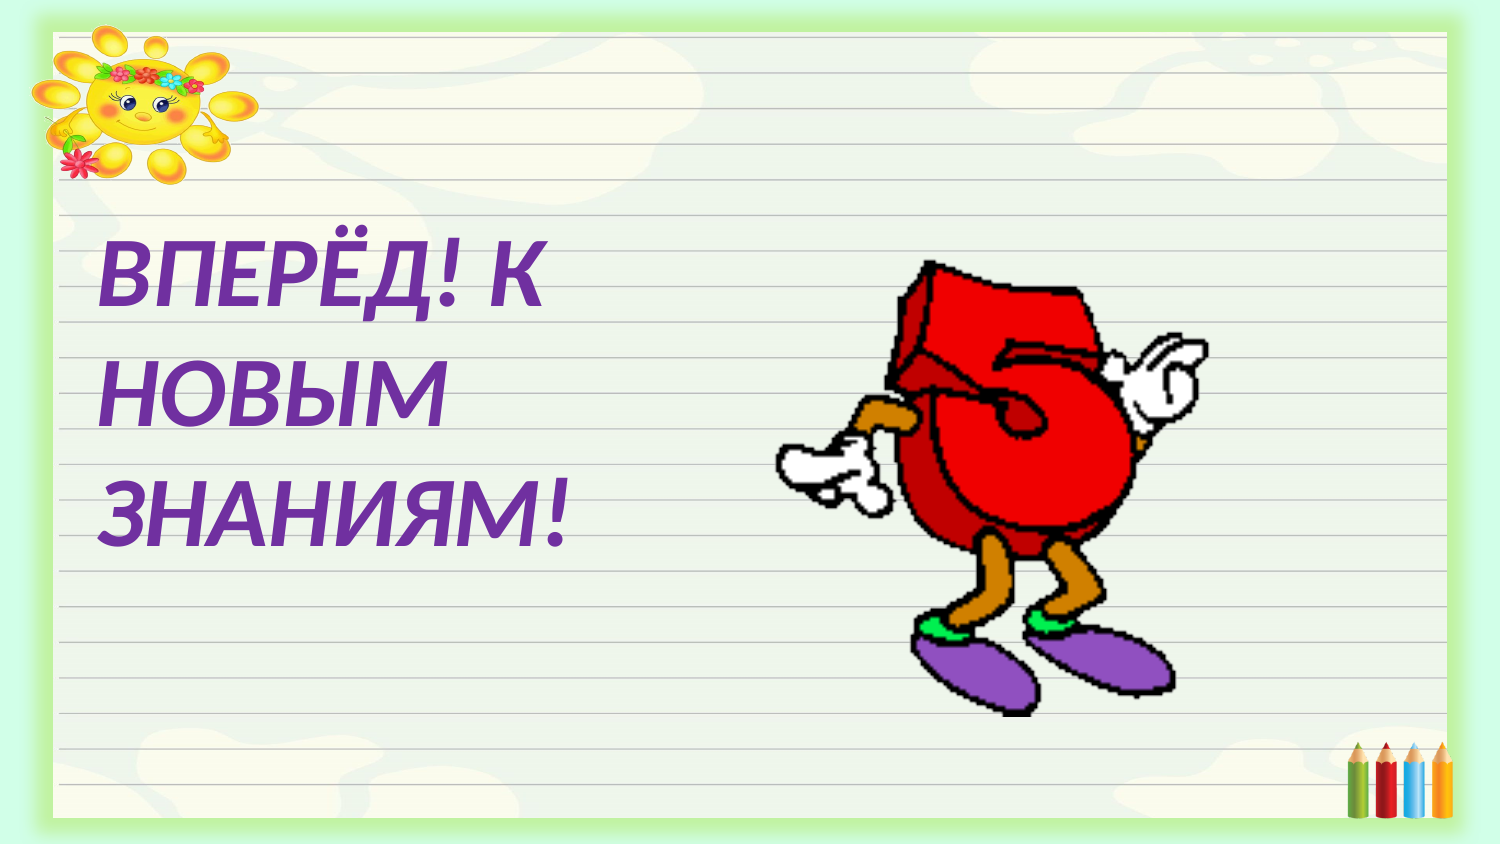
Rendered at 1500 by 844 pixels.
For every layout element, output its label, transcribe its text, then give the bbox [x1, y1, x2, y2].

picture [29, 23, 1459, 819]
text_box ВПЕРЁД! К НОВЫМ ЗНАНИЯМ! [81, 199, 709, 574]
